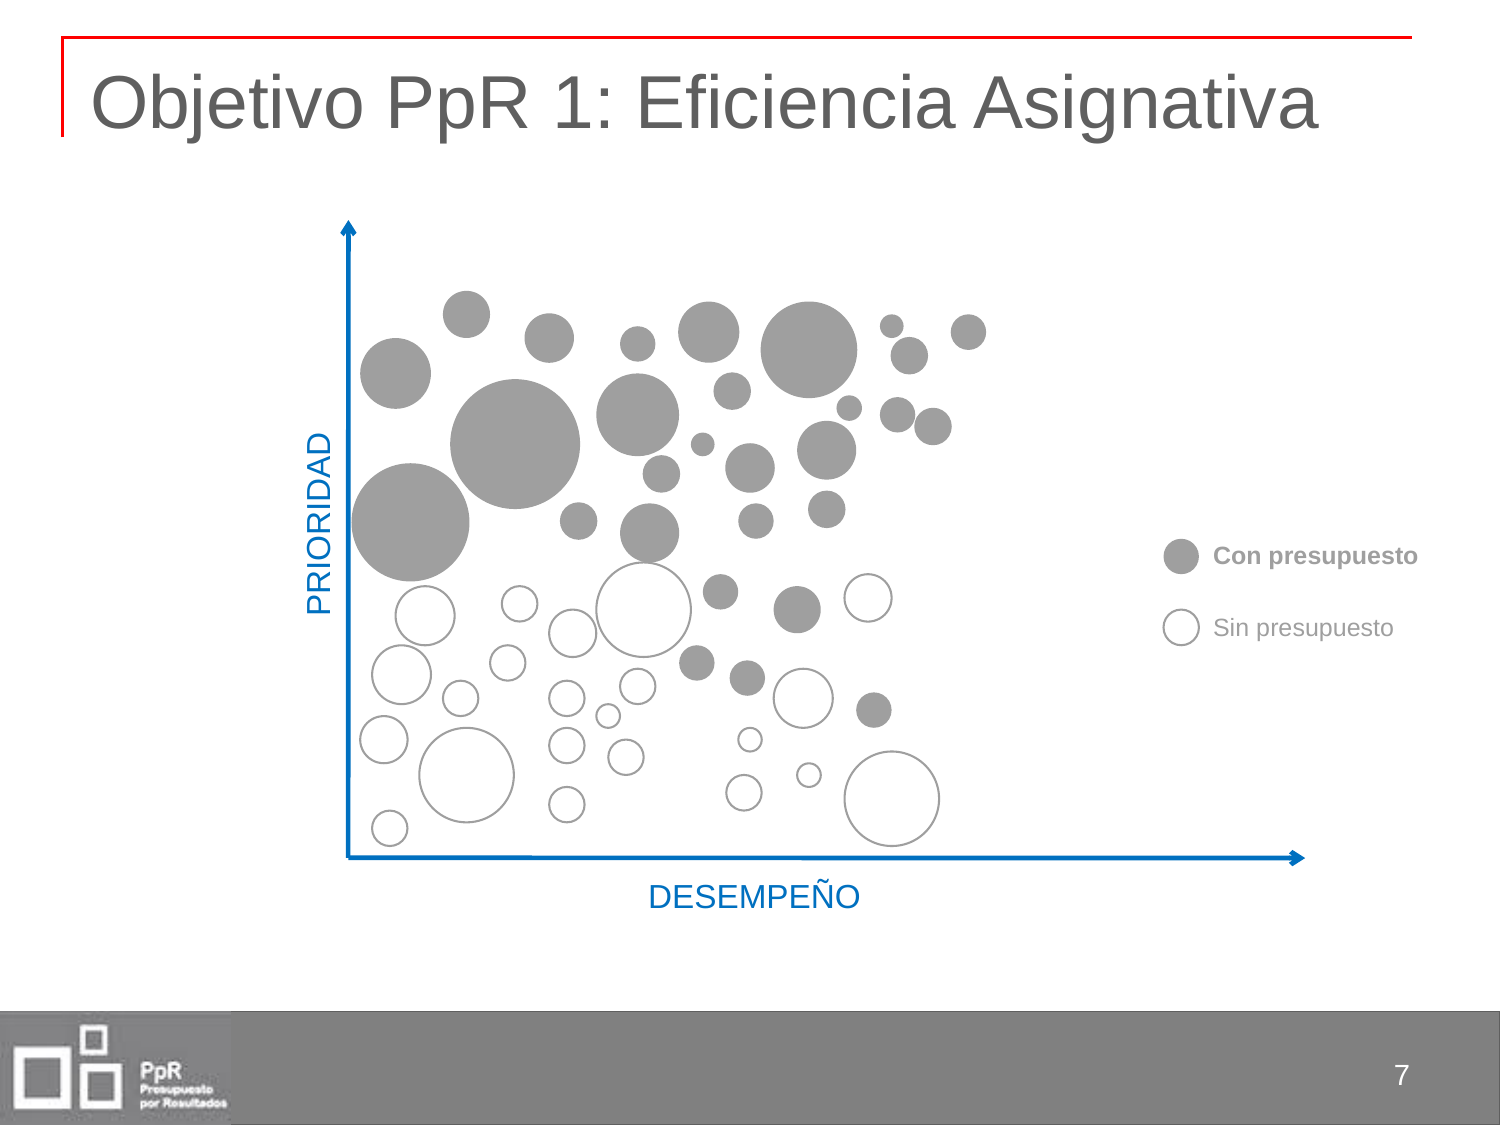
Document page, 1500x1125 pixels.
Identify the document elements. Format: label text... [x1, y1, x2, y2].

text_box [440, 678, 481, 719]
text_box [842, 572, 894, 624]
text_box [487, 643, 528, 683]
text_box [606, 737, 646, 778]
text_box [641, 454, 682, 494]
text_box [889, 335, 930, 376]
text_box [617, 501, 682, 563]
text_box [854, 690, 894, 730]
text_box [727, 658, 768, 698]
text_box PRIORIDAD [289, 397, 344, 537]
text_box [736, 725, 764, 754]
text_box [558, 501, 599, 537]
text_box [358, 714, 410, 766]
text_box [547, 725, 587, 766]
text_box [349, 461, 472, 537]
text_box DESEMPEÑO [633, 868, 894, 923]
text_box [688, 430, 717, 459]
text_box PRIORIDAD [289, 549, 344, 632]
text_box [795, 418, 859, 482]
title Objetivo PpR 1: Eficiencia Asignativa [74, 45, 1426, 150]
text_box [393, 584, 457, 648]
text_box [771, 584, 823, 636]
text_box Con presupuesto [1198, 532, 1435, 578]
text_box [358, 335, 434, 411]
text_box [700, 572, 741, 612]
text_box [724, 772, 764, 813]
text_box [913, 406, 953, 447]
text_box [877, 312, 906, 341]
text_box [795, 761, 823, 790]
text_box [440, 288, 493, 341]
text_box [724, 442, 776, 494]
text_box [712, 371, 753, 411]
text_box [355, 549, 466, 584]
text_box [1161, 607, 1198, 648]
text_box [877, 395, 918, 435]
text_box [499, 584, 540, 624]
text_box [369, 808, 410, 849]
picture [0, 1011, 231, 1125]
text_box [771, 666, 835, 730]
text_box [547, 784, 587, 825]
text_box [617, 324, 658, 364]
text_box [547, 678, 587, 719]
text_box [594, 702, 623, 730]
text_box [1161, 536, 1198, 577]
text_box [370, 643, 434, 707]
text_box [842, 749, 942, 849]
text_box [417, 725, 516, 825]
text_box [617, 666, 658, 707]
text_box Sin presupuesto [1198, 604, 1435, 650]
text_box [948, 312, 989, 353]
text_box [806, 489, 847, 530]
text_box [677, 643, 717, 683]
text_box [448, 377, 583, 512]
text_box [594, 560, 693, 660]
text_box [736, 501, 776, 541]
text_box [835, 394, 864, 422]
text_box [523, 312, 576, 364]
text_box [677, 300, 741, 364]
text_box [547, 607, 599, 660]
slide_number 7 [1074, 1023, 1426, 1100]
text_box [594, 371, 682, 459]
text_box [759, 300, 859, 400]
